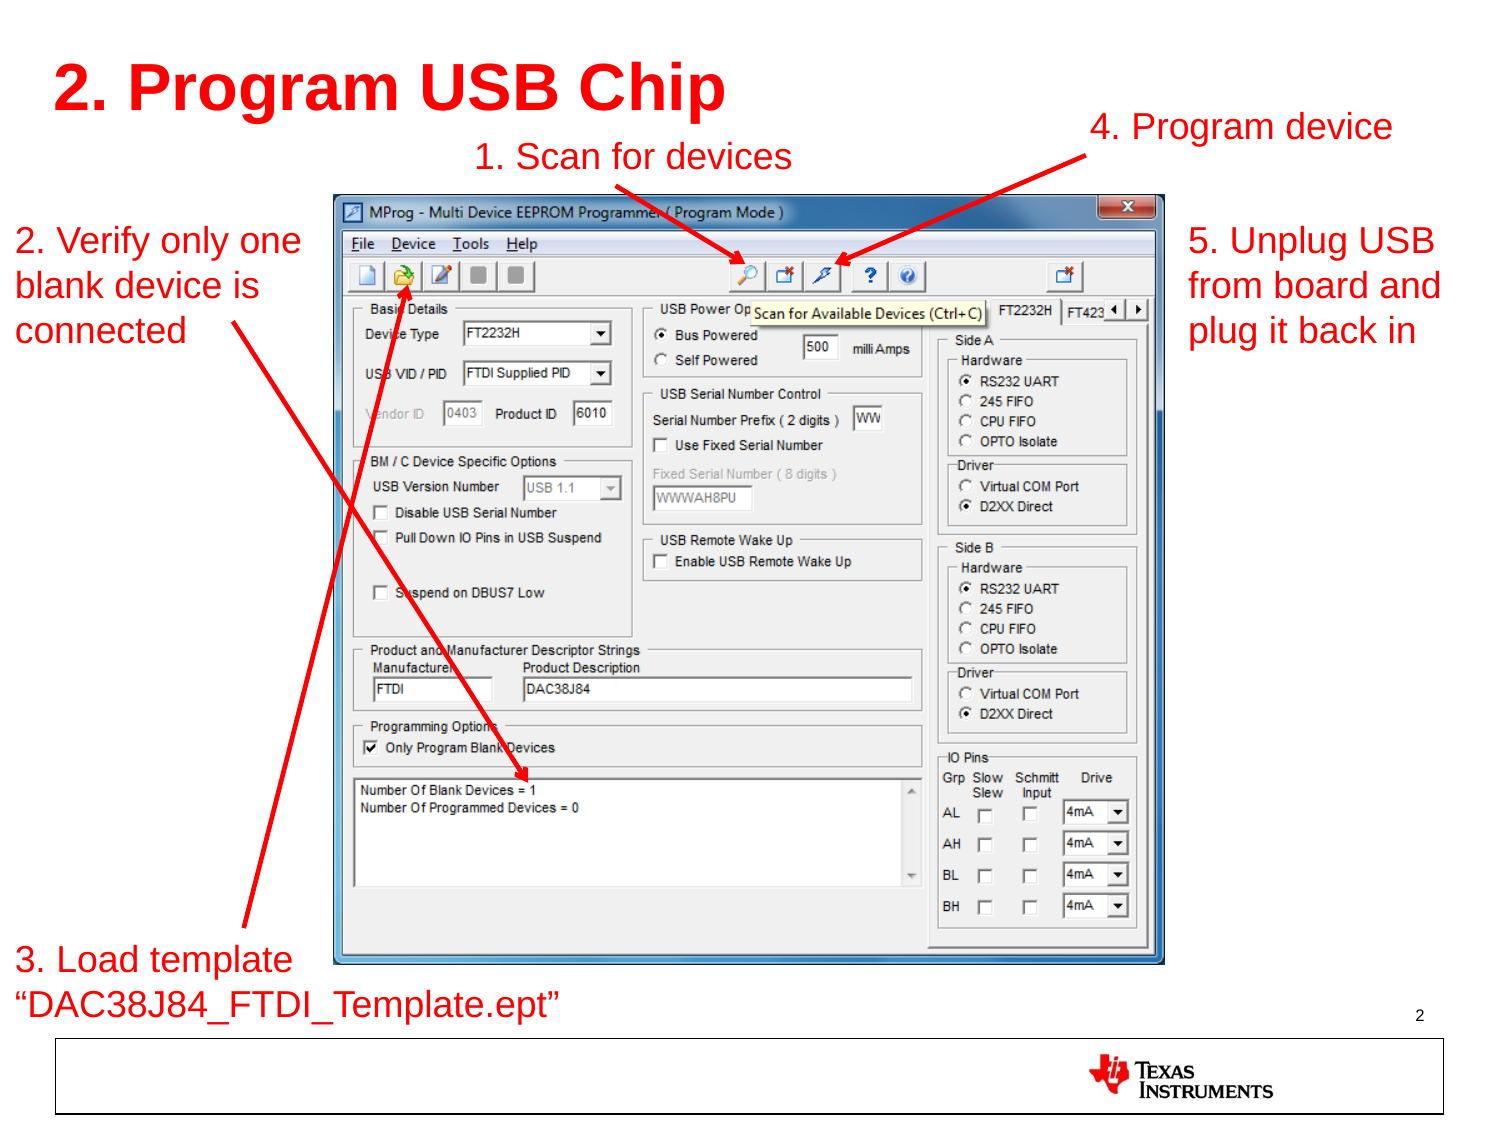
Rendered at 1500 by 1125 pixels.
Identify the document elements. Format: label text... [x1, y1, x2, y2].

slide_number 2 [1089, 996, 1440, 1032]
text_box 2. Verify only one blank device is connected [0, 209, 328, 359]
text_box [412, 321, 529, 783]
text_box 3. Load template “DAC38J84_FTDI_Template.ept” [0, 928, 577, 1033]
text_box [232, 321, 238, 783]
text_box 1. Scan for devices [459, 124, 838, 185]
text_box 4. Program device [1074, 94, 1454, 155]
title 2. Program USB Chip [37, 23, 1426, 158]
text_box 5. Unplug USB from board and plug it back in [1173, 209, 1485, 359]
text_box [834, 154, 1087, 265]
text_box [615, 185, 746, 265]
picture [1087, 1052, 1274, 1099]
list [333, 194, 1165, 965]
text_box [243, 284, 408, 929]
